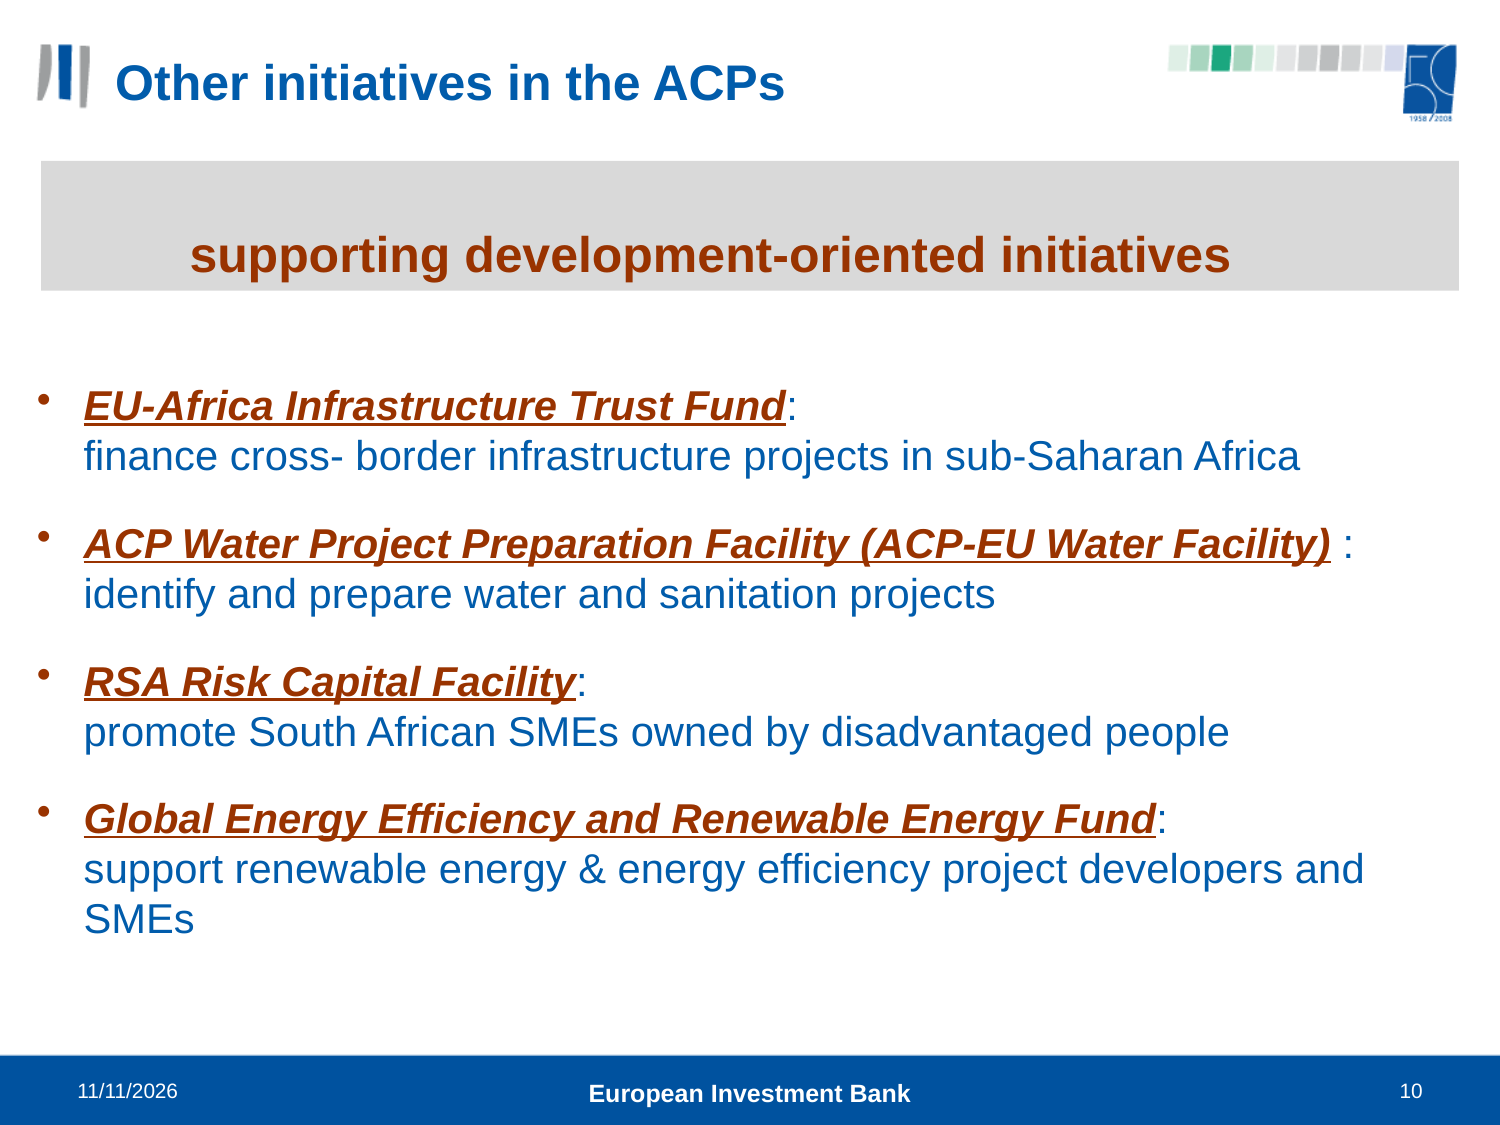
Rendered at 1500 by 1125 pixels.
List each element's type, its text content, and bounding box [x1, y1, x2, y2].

picture [0, 0, 1500, 215]
list supporting development-oriented initiatives EU-Africa Infrastructure Trust Fund: finance cross- border infrastructure projects in sub-Saharan Africa ACP Water Project Preparation Facility (ACP-EU Water Facility) : identify and prepare water and sanitation projects RSA Risk Capital Facility: promote South African SMEs owned by disadvantaged people Global Energy Efficiency and Renewable Energy Fund: support renewable energy & energy efficiency project developers and SMEs [0, 215, 1500, 1125]
title Other initiatives in the ACPs [100, 42, 1282, 161]
text_box [41, 160, 1459, 215]
